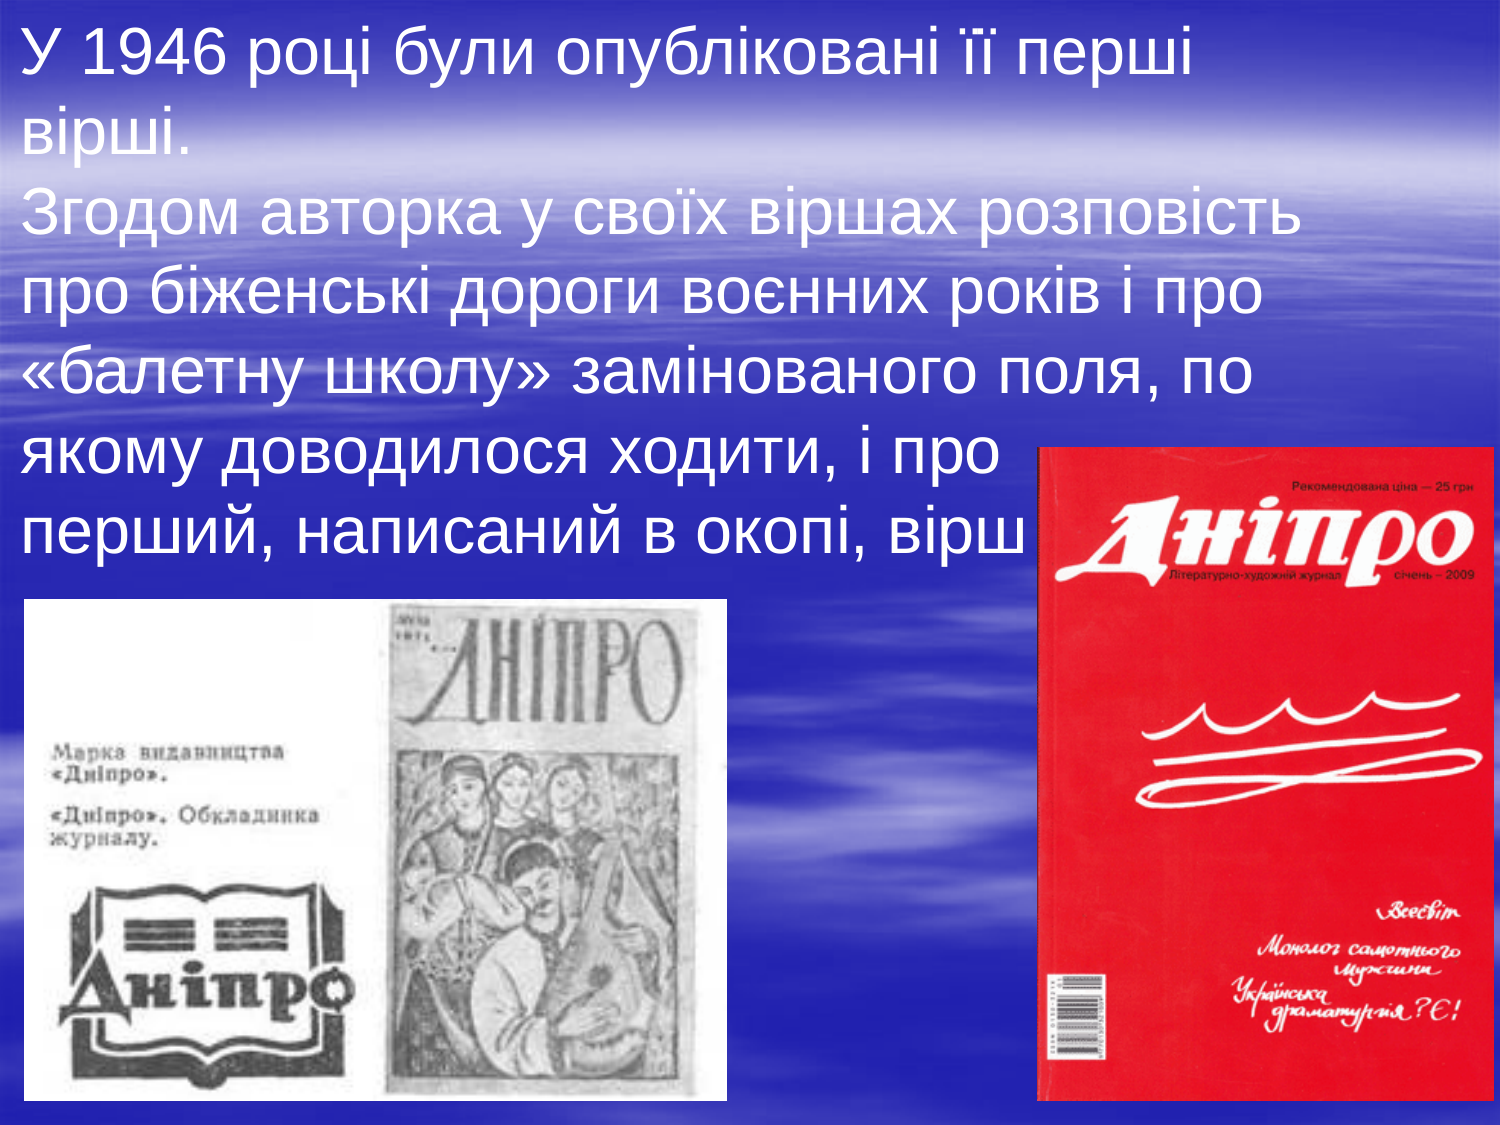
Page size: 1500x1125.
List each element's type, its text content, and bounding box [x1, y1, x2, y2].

picture [0, 0, 1500, 1125]
text_box У 1946 році були опубліковані її перші вірші. Згодом авторка у своїх віршах розповість про біженські дороги воєнних років і про «балетну школу» замінованого поля, по якому доводилося ходити, і про перший, написаний в окопі, вірш [0, 0, 1350, 726]
